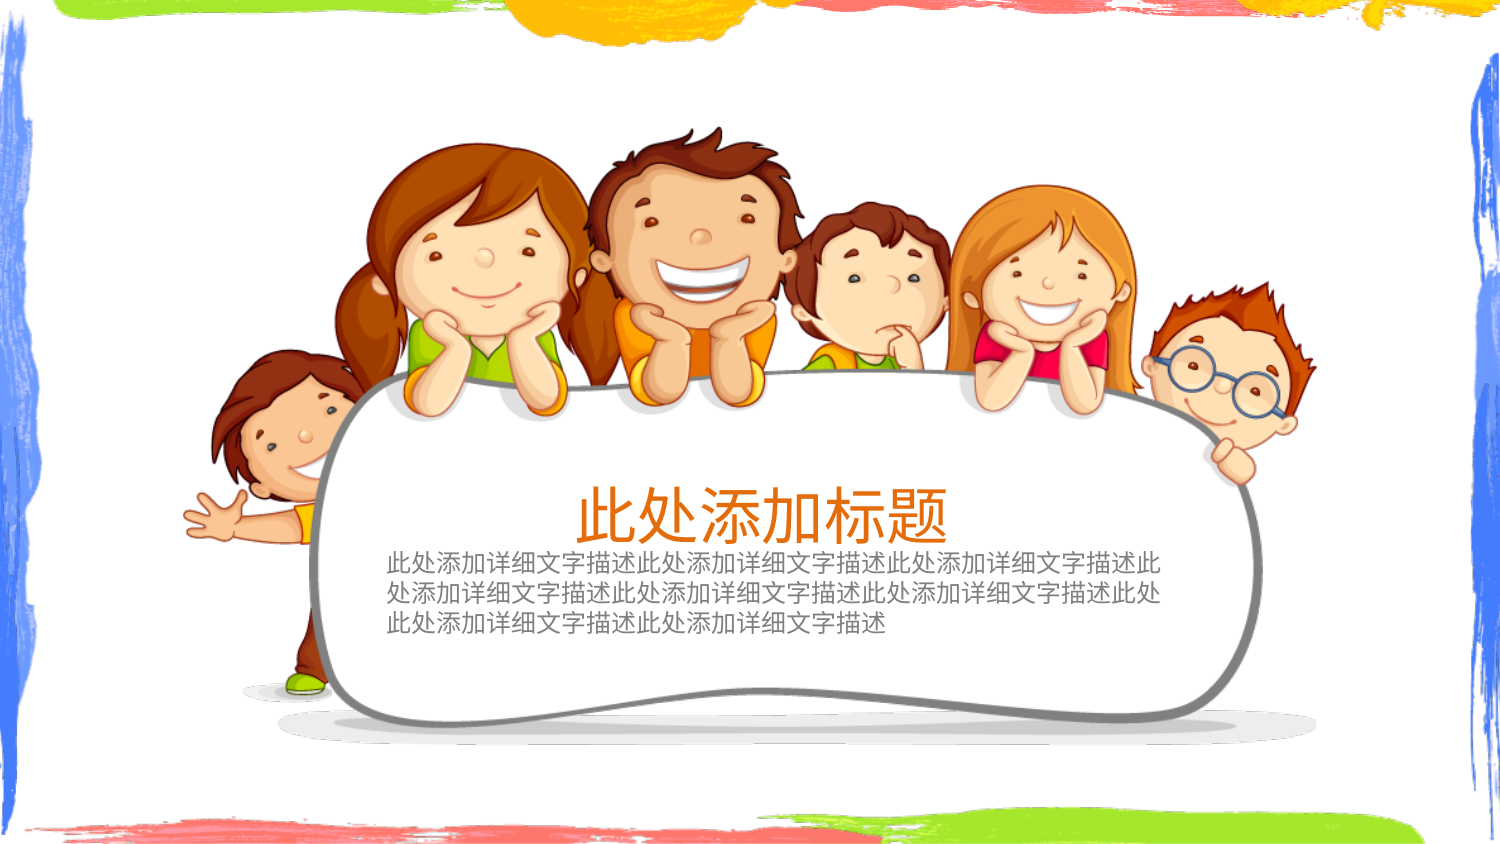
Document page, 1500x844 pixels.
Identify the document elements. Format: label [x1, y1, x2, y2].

picture [0, 4, 43, 835]
picture [1471, 84, 1500, 382]
picture [1471, 53, 1498, 83]
picture [182, 126, 1318, 746]
picture [25, 817, 910, 843]
picture [757, 807, 1436, 843]
text_box [371, 431, 1200, 647]
picture [45, 0, 1500, 47]
picture [1471, 383, 1500, 840]
